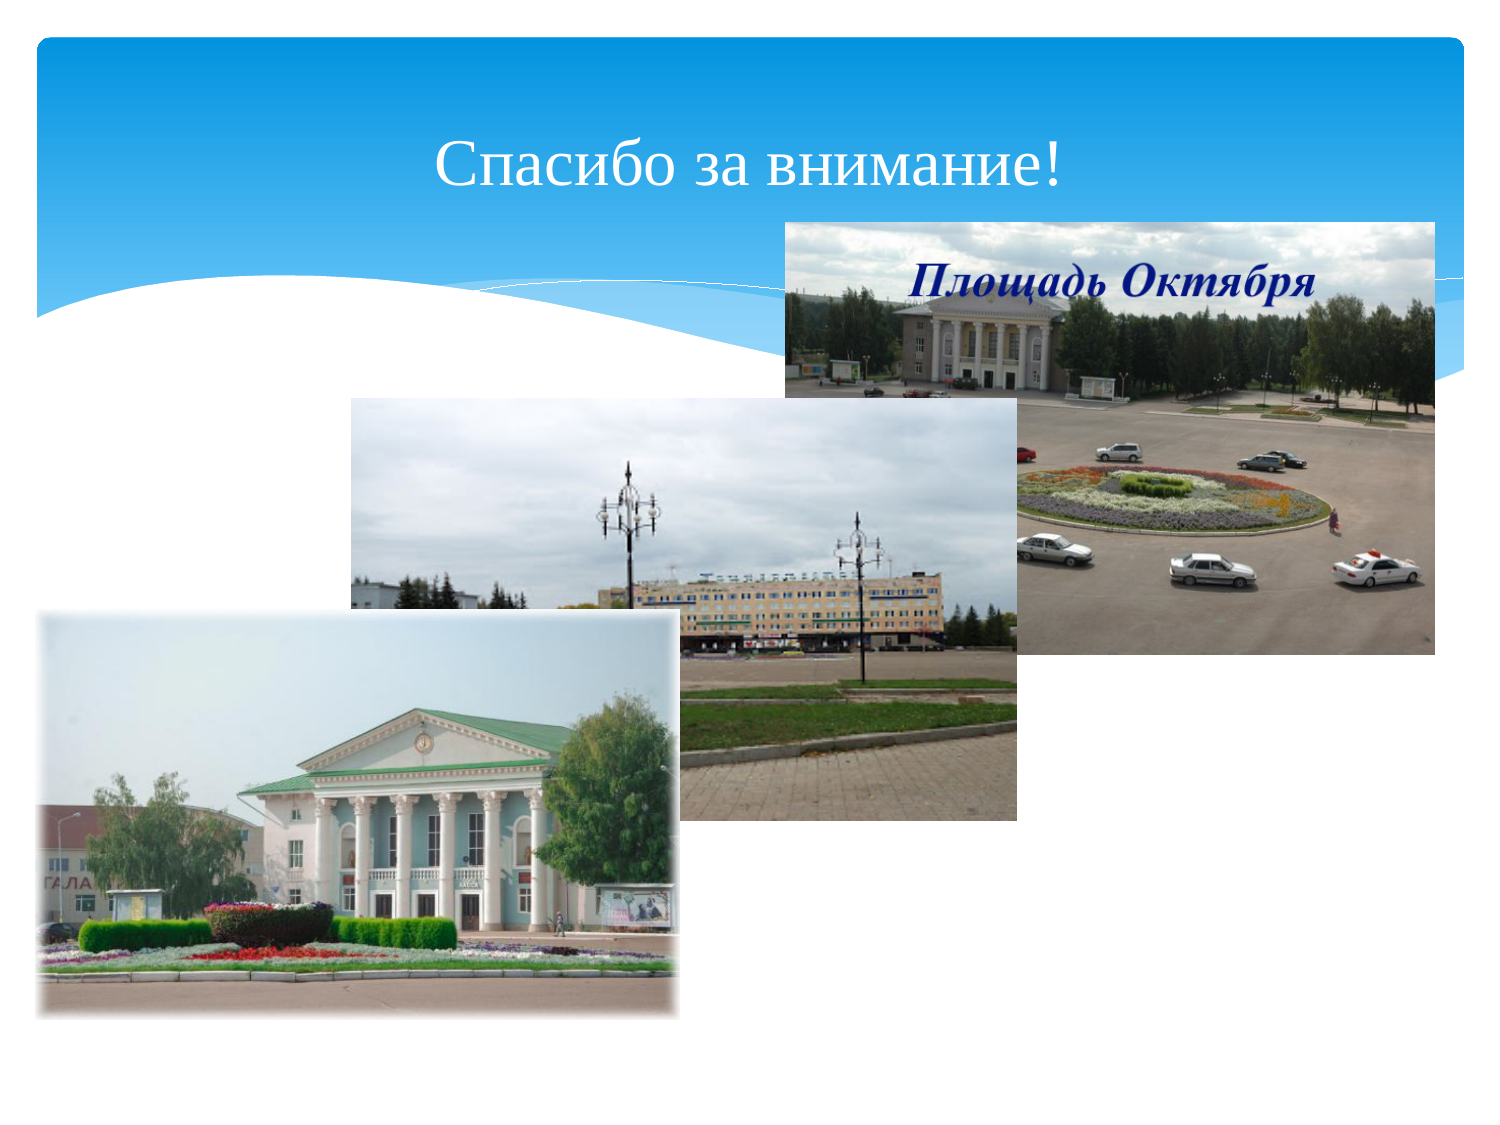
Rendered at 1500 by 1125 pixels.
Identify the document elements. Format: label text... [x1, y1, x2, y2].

picture [34, 398, 1017, 1020]
title Спасибо за внимание! [75, 55, 1425, 261]
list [784, 222, 1435, 655]
